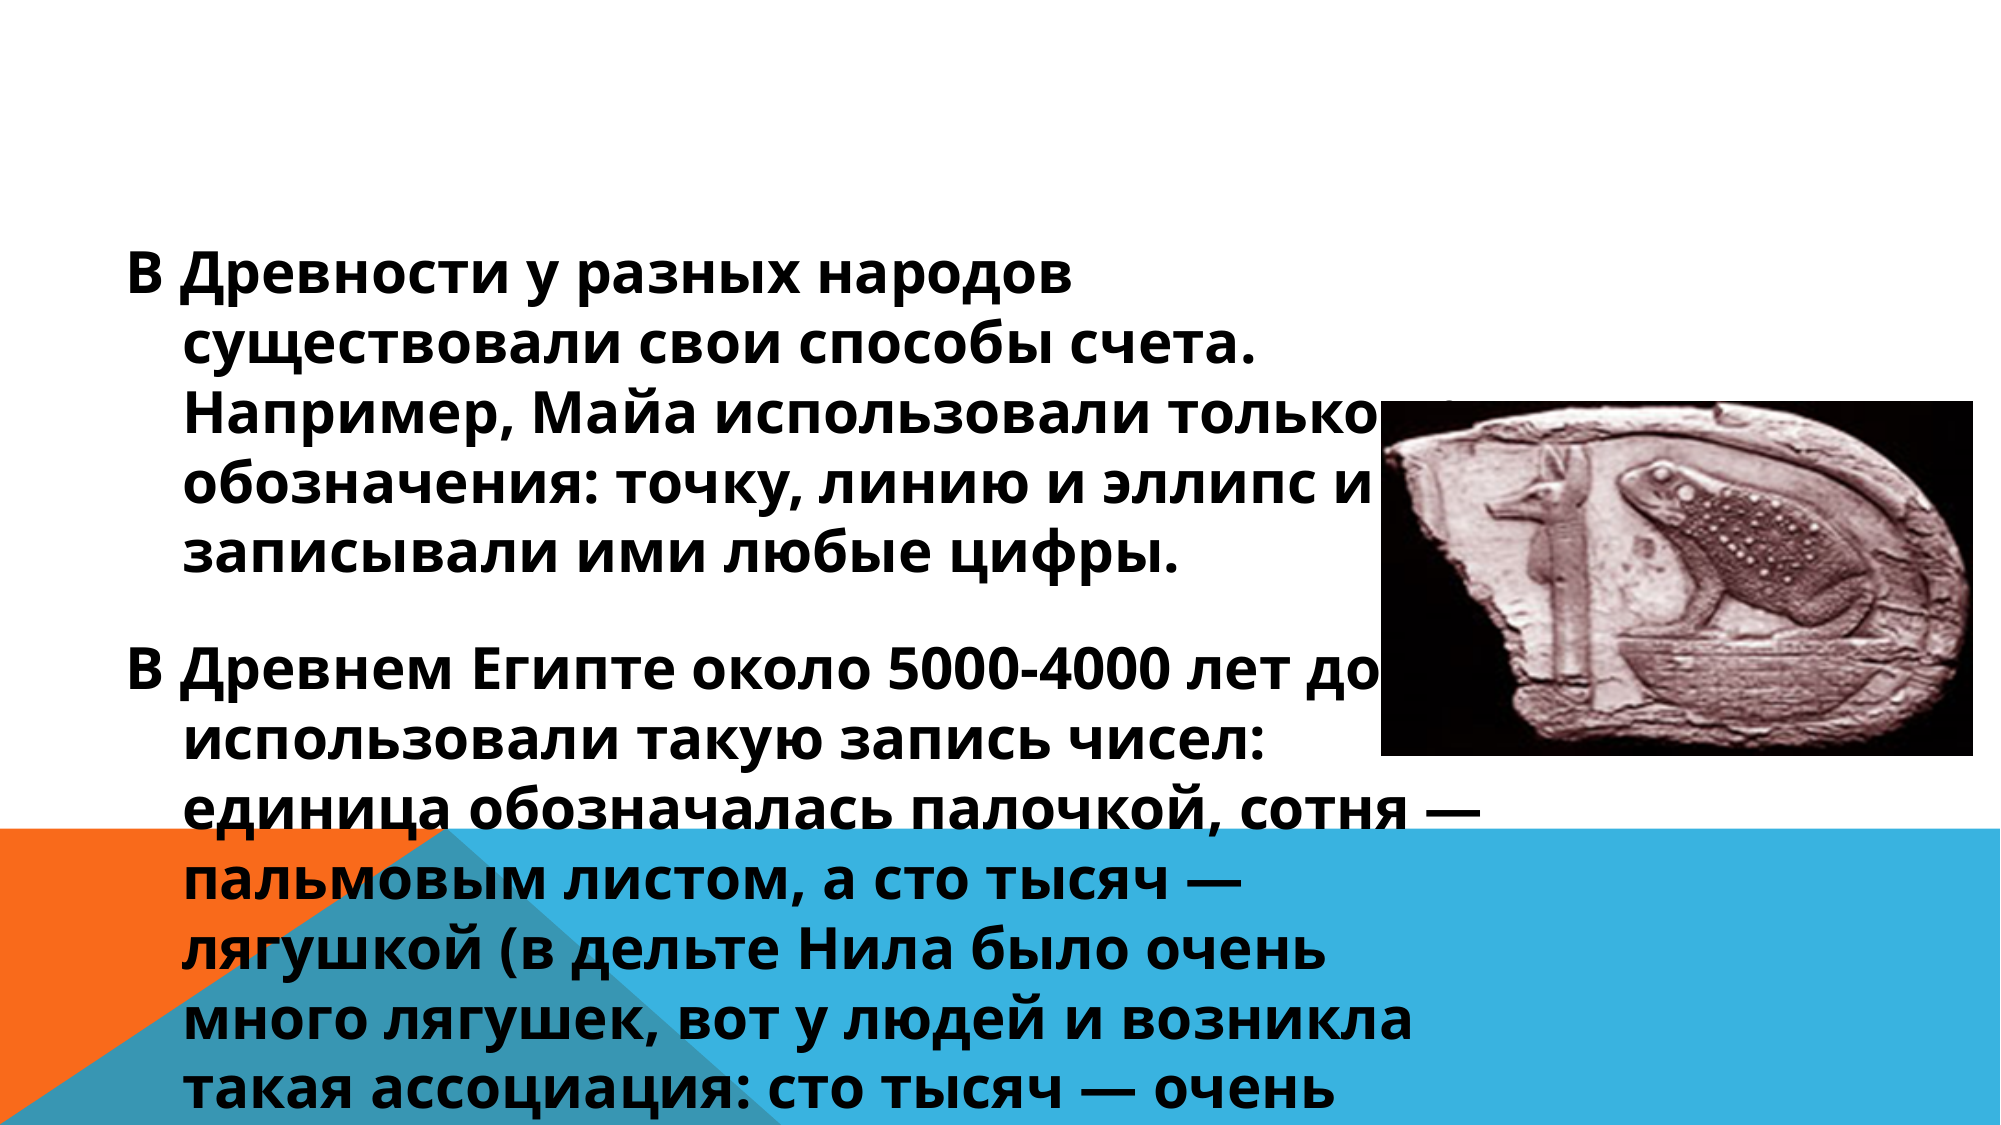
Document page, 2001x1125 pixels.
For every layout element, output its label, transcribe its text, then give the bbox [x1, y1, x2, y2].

list В Древности у разных народов существовали свои способы счета. Например, Майа использовали только три обозначения: точку, линию и эллипс и записывали ими любые цифры. В Древнем Египте около 5000-4000 лет до н.э. использовали такую запись чисел: единица обозначалась палочкой, сотня — пальмовым листом, а сто тысяч — лягушкой (в дельте Нила было очень много лягушек, вот у людей и возникла такая ассоциация: сто тысяч — очень много, как лягушек в Ниле). [111, 227, 1522, 991]
picture [1381, 401, 1973, 757]
